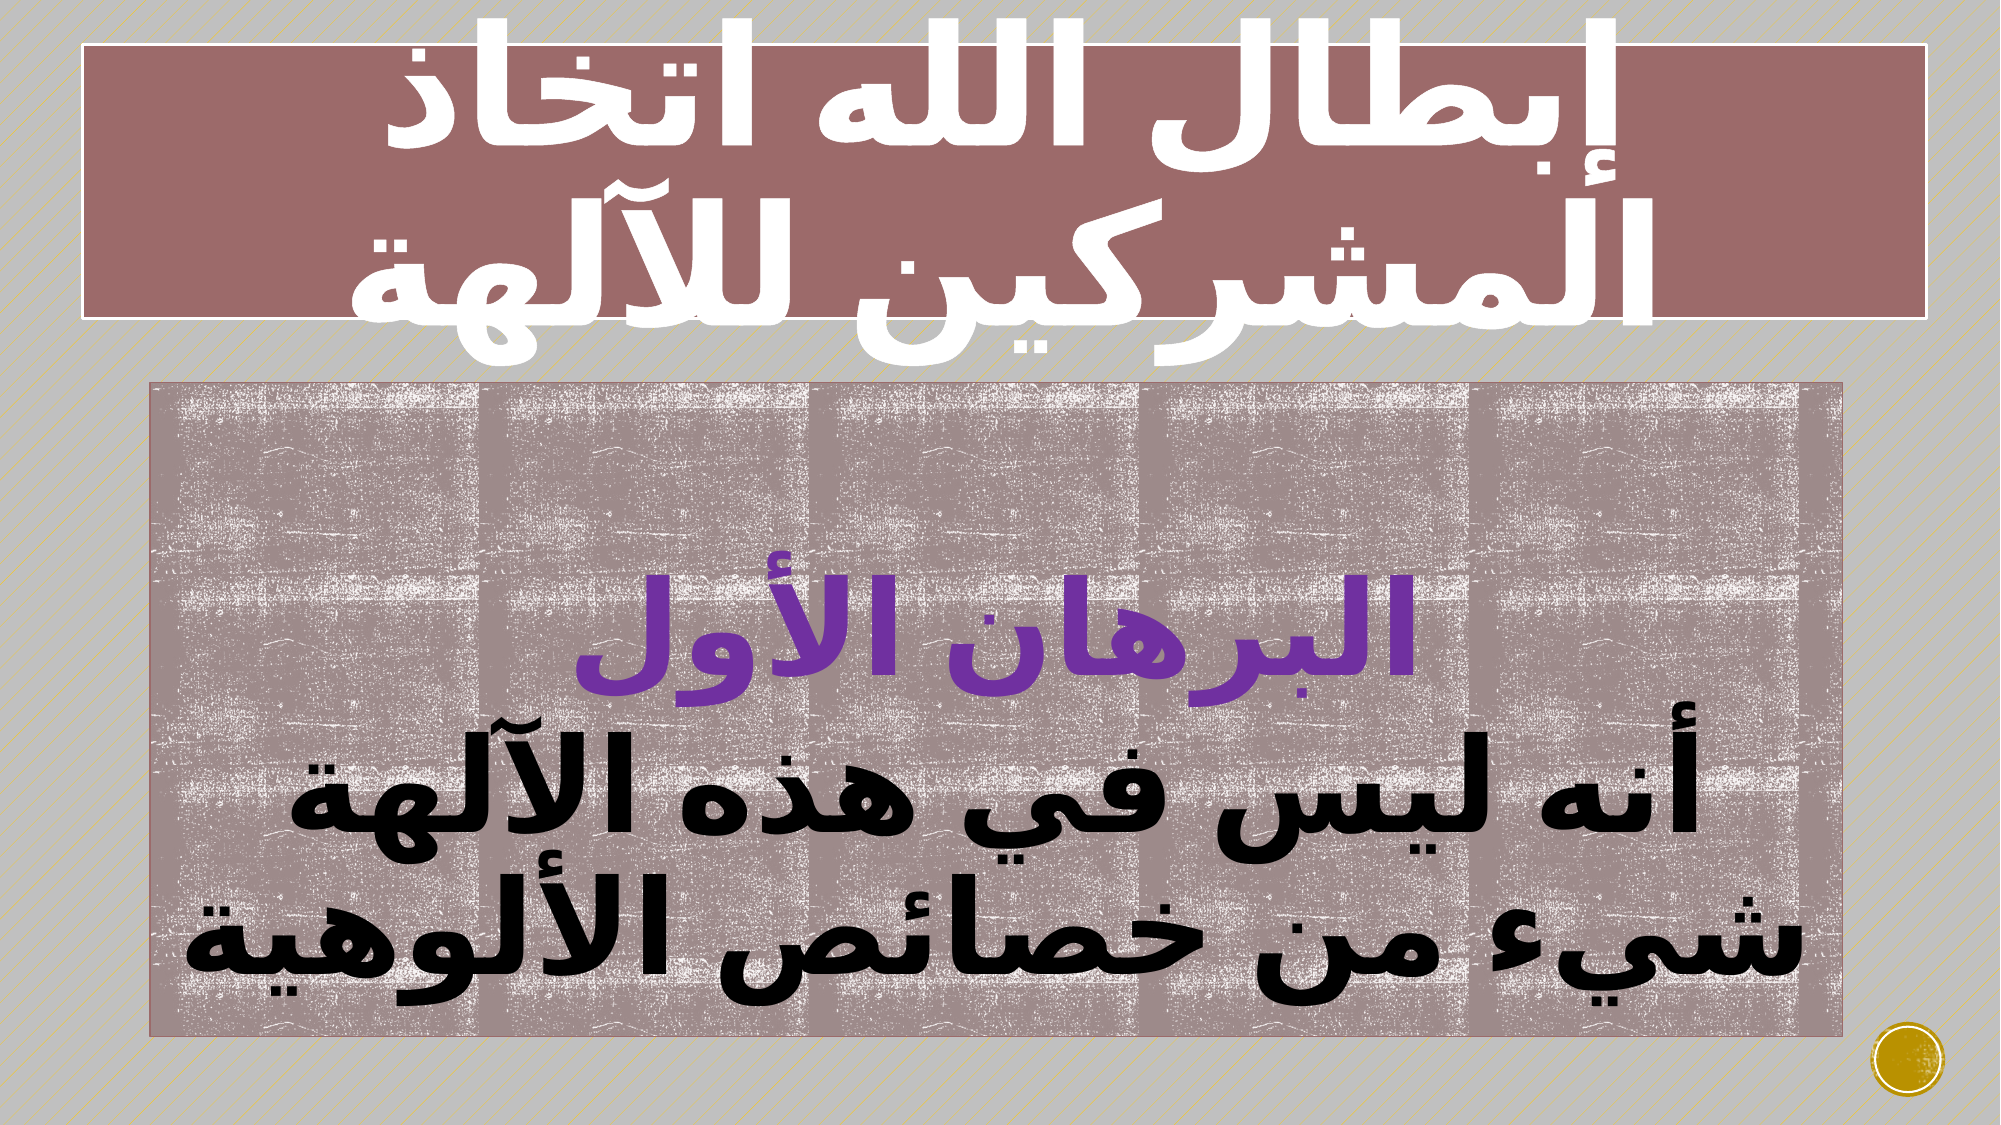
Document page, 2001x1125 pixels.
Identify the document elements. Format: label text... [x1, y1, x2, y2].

title إبطال الله اتخاذ المشركين للآلهة [81, 43, 1928, 320]
list البرهان الأول أنه ليس في هذه الآلهة شيء من خصائص الألوهية [149, 382, 1843, 1037]
